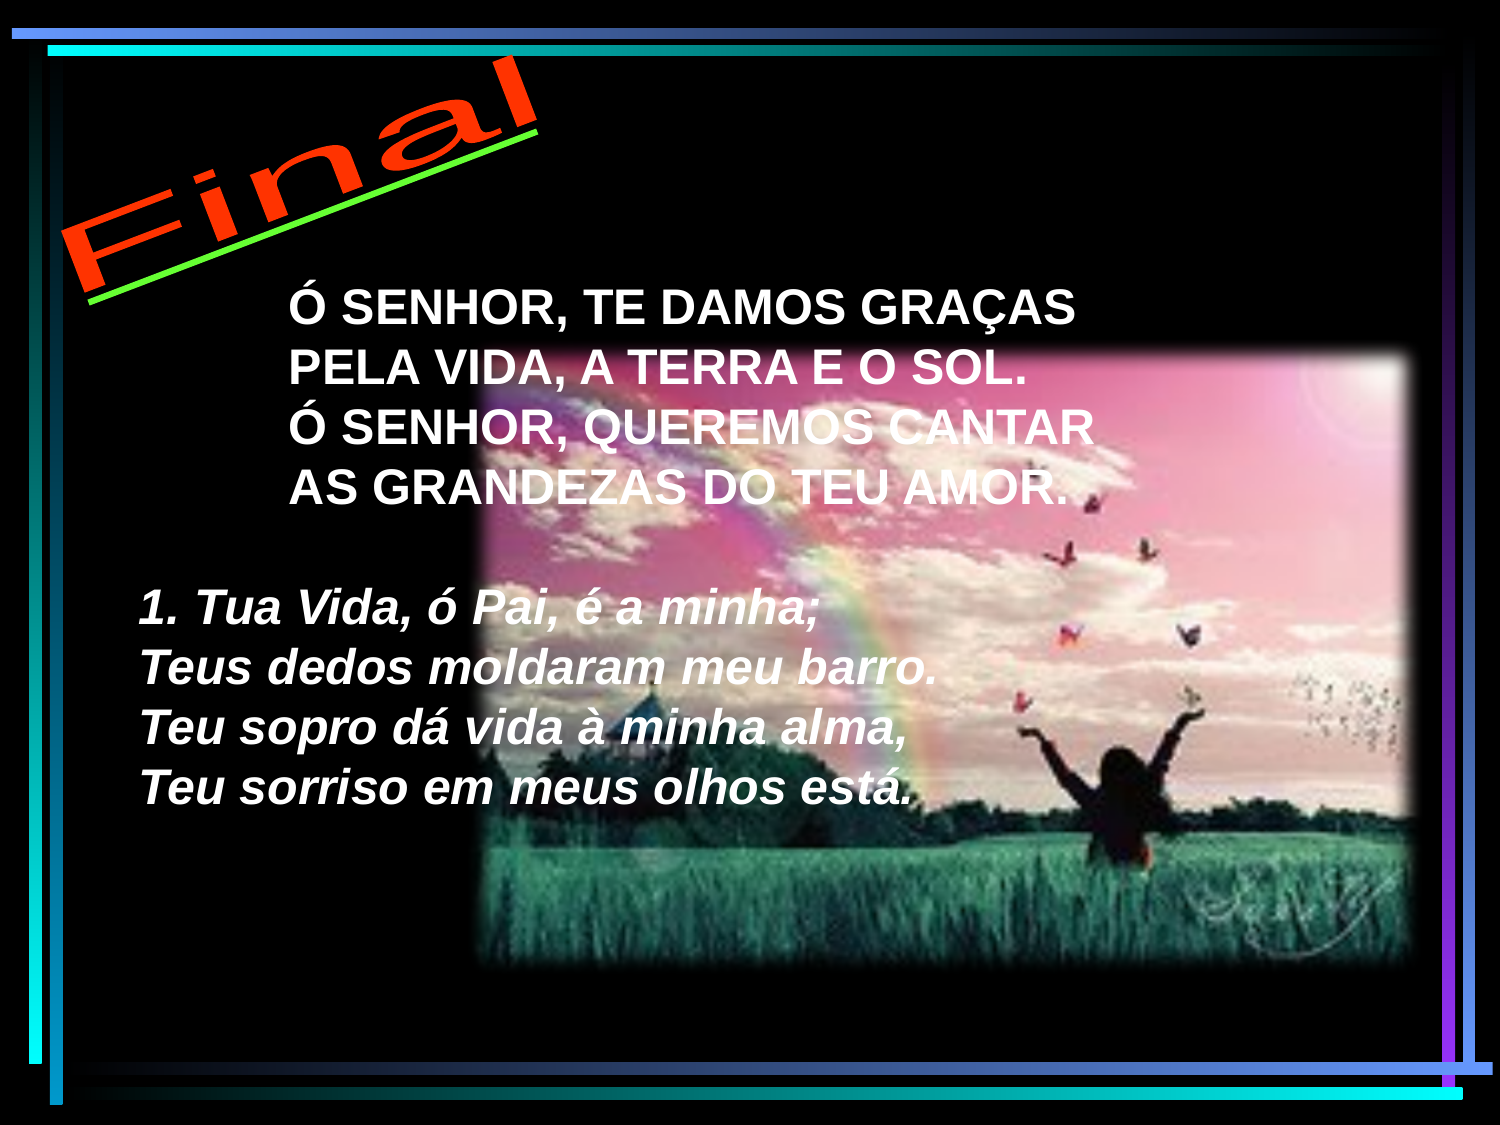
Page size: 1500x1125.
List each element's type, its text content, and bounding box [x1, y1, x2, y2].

picture [465, 337, 1424, 977]
title Ó SENHOR, TE DAMOS GRAÇAS PELA VIDA, A TERRA E O SOL. Ó SENHOR, QUEREMOS CANTAR AS GRANDEZAS DO TEU AMOR. 1. Tua Vida, ó Pai, é a minha; Teus dedos moldaram meu barro. Teu sopro dá vida à minha alma, Teu sorriso em meus olhos está. [123, 267, 1187, 833]
